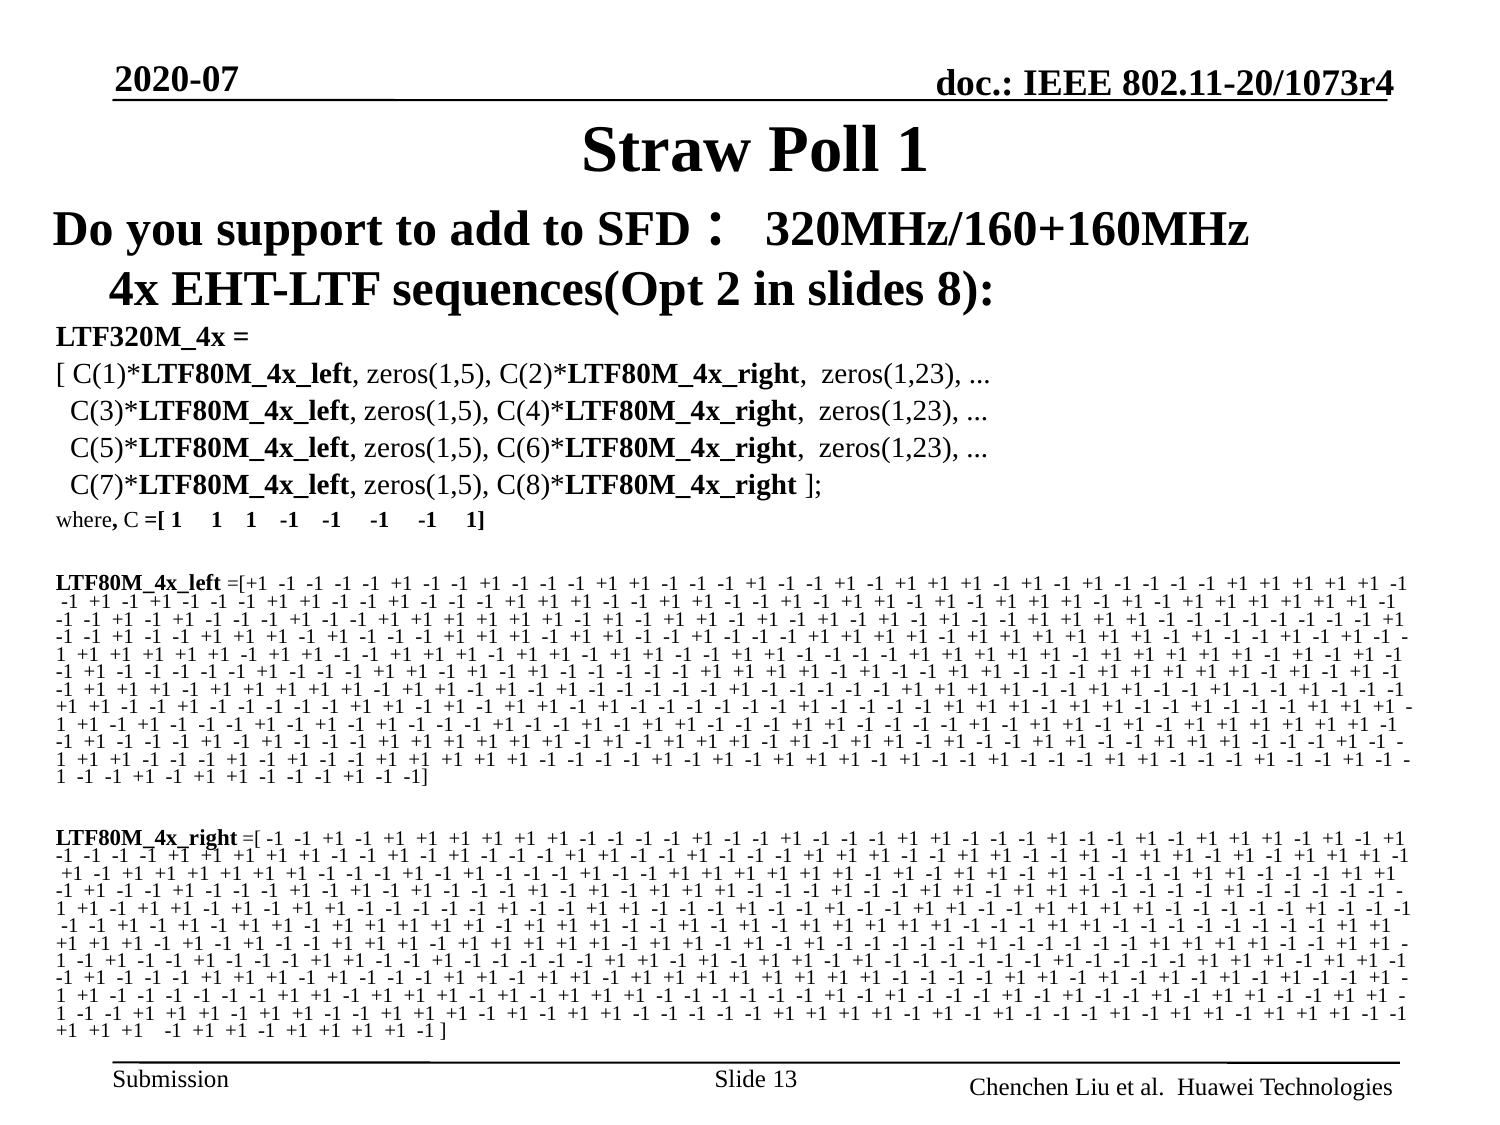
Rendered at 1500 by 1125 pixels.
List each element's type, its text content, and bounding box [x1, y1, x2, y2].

list Do you support to add to SFD：320MHz/160+160MHz 4x EHT-LTF sequences(Opt 2 in slides 8): [37, 187, 1313, 863]
slide_number 2020-07 [114, 54, 423, 100]
slide_number Slide 13 [712, 1069, 800, 1123]
text_box LTF320M_4x = [ C(1)*LTF80M_4x_left, zeros(1,5), C(2)*LTF80M_4x_right, zeros(1,23), ... C(3)*LTF80M_4x_left, zeros(1,5), C(4)*LTF80M_4x_right, zeros(1,23), ... C(5)*LTF80M_4x_left, zeros(1,5), C(6)*LTF80M_4x_right, zeros(1,23), ... C(7)*LTF80M_4x_left, zeros(1,5), C(8)*LTF80M_4x_right ]; where, C =[ 1 1 1 -1 -1 -1 -1 1] LTF80M_4x_left =[+1 -1 -1 -1 -1 +1 -1 -1 +1 -1 -1 -1 +1 +1 -1 -1 -1 +1 -1 -1 +1 -1 +1 +1 +1 -1 +1 -1 +1 -1 -1 -1 -1 +1 +1 +1 +1 +1 -1 -1 +1 -1 +1 -1 -1 -1 +1 +1 -1 -1 +1 -1 -1 -1 +1 +1 +1 -1 -1 +1 +1 -1 -1 +1 -1 +1 +1 -1 +1 -1 +1 +1 +1 -1 +1 -1 +1 +1 +1 +1 +1 +1 -1 -1 -1 +1 -1 +1 -1 -1 -1 +1 -1 -1 +1 +1 +1 +1 +1 +1 -1 +1 -1 +1 +1 -1 +1 -1 +1 -1 +1 -1 +1 -1 -1 +1 +1 +1 +1 -1 -1 -1 -1 -1 -1 -1 -1 +1 -1 -1 +1 -1 -1 +1 +1 +1 -1 +1 -1 -1 -1 +1 +1 +1 -1 +1 +1 -1 -1 +1 -1 -1 -1 +1 +1 +1 +1 -1 +1 +1 +1 +1 +1 +1 -1 +1 -1 -1 +1 -1 +1 -1 -1 +1 +1 +1 +1 +1 -1 +1 +1 -1 -1 +1 +1 +1 -1 +1 +1 -1 +1 +1 -1 -1 +1 +1 -1 -1 -1 -1 +1 +1 +1 +1 +1 -1 +1 +1 +1 +1 +1 -1 +1 -1 +1 -1 -1 +1 -1 -1 -1 -1 -1 +1 -1 -1 -1 +1 +1 -1 +1 -1 +1 -1 -1 -1 -1 -1 +1 +1 +1 +1 -1 +1 -1 -1 +1 +1 -1 -1 -1 +1 +1 +1 +1 +1 -1 +1 -1 +1 -1 -1 +1 +1 +1 -1 +1 +1 +1 +1 +1 -1 +1 +1 -1 +1 -1 +1 -1 -1 -1 -1 -1 +1 -1 -1 -1 -1 -1 +1 +1 +1 +1 -1 -1 +1 +1 -1 -1 +1 -1 -1 +1 -1 -1 -1 +1 +1 -1 -1 +1 -1 -1 -1 -1 -1 +1 +1 -1 +1 -1 +1 +1 -1 +1 -1 -1 -1 -1 -1 -1 +1 -1 -1 -1 -1 +1 +1 +1 -1 +1 +1 -1 -1 +1 -1 -1 -1 +1 +1 +1 -1 +1 -1 +1 -1 -1 -1 +1 -1 +1 -1 +1 -1 -1 -1 +1 -1 -1 +1 -1 +1 +1 -1 -1 -1 +1 +1 -1 -1 -1 -1 +1 -1 +1 +1 -1 +1 -1 +1 +1 +1 +1 +1 +1 -1 -1 +1 -1 -1 -1 +1 -1 +1 -1 -1 -1 +1 +1 +1 +1 +1 +1 -1 +1 -1 +1 +1 +1 -1 +1 -1 +1 +1 -1 +1 -1 -1 +1 +1 -1 -1 +1 +1 +1 -1 -1 -1 +1 -1 -1 +1 +1 -1 -1 -1 +1 -1 +1 -1 -1 +1 +1 +1 +1 +1 -1 -1 -1 -1 +1 -1 +1 -1 +1 +1 +1 -1 +1 -1 -1 +1 -1 -1 -1 +1 +1 -1 -1 -1 +1 -1 -1 +1 -1 -1 -1 -1 +1 -1 +1 +1 -1 -1 -1 +1 -1 -1] LTF80M_4x_right =[ -1 -1 +1 -1 +1 +1 +1 +1 +1 +1 -1 -1 -1 -1 +1 -1 -1 +1 -1 -1 -1 +1 +1 -1 -1 -1 +1 -1 -1 +1 -1 +1 +1 +1 -1 +1 -1 +1 -1 -1 -1 -1 +1 +1 +1 +1 +1 -1 -1 +1 -1 +1 -1 -1 -1 +1 +1 -1 -1 +1 -1 -1 -1 +1 +1 +1 -1 -1 +1 +1 -1 -1 +1 -1 +1 +1 -1 +1 -1 +1 +1 +1 -1 +1 -1 +1 +1 +1 +1 +1 +1 -1 -1 -1 +1 -1 +1 -1 -1 -1 +1 -1 -1 +1 +1 +1 +1 +1 +1 -1 +1 -1 +1 +1 -1 +1 -1 -1 -1 -1 +1 +1 -1 -1 -1 +1 +1 -1 +1 -1 -1 +1 -1 -1 -1 +1 -1 +1 -1 +1 -1 -1 -1 +1 -1 +1 -1 +1 +1 +1 -1 -1 -1 +1 -1 -1 +1 +1 -1 +1 +1 +1 -1 -1 -1 -1 +1 -1 -1 -1 -1 -1 -1 +1 -1 +1 +1 -1 +1 -1 +1 +1 -1 -1 -1 -1 -1 +1 -1 -1 +1 +1 -1 -1 -1 +1 -1 -1 +1 -1 -1 +1 +1 -1 -1 +1 +1 +1 +1 -1 -1 -1 -1 -1 +1 -1 -1 -1 -1 -1 +1 -1 +1 -1 +1 +1 -1 +1 +1 +1 +1 +1 -1 +1 +1 +1 -1 -1 +1 -1 +1 -1 +1 +1 +1 +1 +1 -1 -1 -1 +1 +1 -1 -1 -1 -1 -1 -1 -1 -1 +1 +1 +1 +1 +1 -1 +1 -1 +1 -1 -1 +1 +1 +1 -1 +1 +1 +1 +1 +1 -1 +1 +1 -1 +1 -1 +1 -1 -1 -1 -1 -1 +1 -1 -1 -1 -1 -1 +1 +1 +1 +1 -1 -1 +1 +1 -1 -1 +1 -1 -1 +1 -1 -1 -1 +1 +1 -1 -1 +1 -1 -1 -1 -1 -1 +1 +1 -1 +1 -1 +1 +1 -1 +1 -1 -1 -1 -1 -1 -1 +1 -1 -1 -1 -1 +1 +1 +1 -1 +1 +1 -1 -1 +1 -1 -1 -1 +1 +1 +1 -1 +1 -1 -1 -1 +1 +1 -1 +1 +1 -1 +1 +1 +1 +1 +1 +1 +1 +1 -1 -1 -1 -1 +1 +1 -1 +1 -1 +1 -1 +1 -1 +1 -1 -1 +1 -1 +1 -1 -1 -1 -1 -1 -1 +1 +1 -1 +1 +1 +1 -1 +1 -1 +1 +1 +1 -1 -1 -1 -1 -1 -1 +1 -1 +1 -1 -1 -1 +1 -1 +1 -1 -1 +1 -1 +1 +1 -1 -1 +1 +1 -1 -1 -1 +1 +1 +1 -1 +1 +1 -1 -1 +1 +1 +1 -1 +1 -1 +1 +1 -1 -1 -1 -1 -1 +1 +1 +1 +1 -1 +1 -1 +1 -1 -1 -1 +1 -1 +1 +1 -1 +1 +1 +1 -1 -1 +1 +1 +1 -1 +1 +1 -1 +1 +1 +1 +1 -1 ] [40, 319, 1429, 1069]
title Straw Poll 1 [118, 56, 1394, 232]
